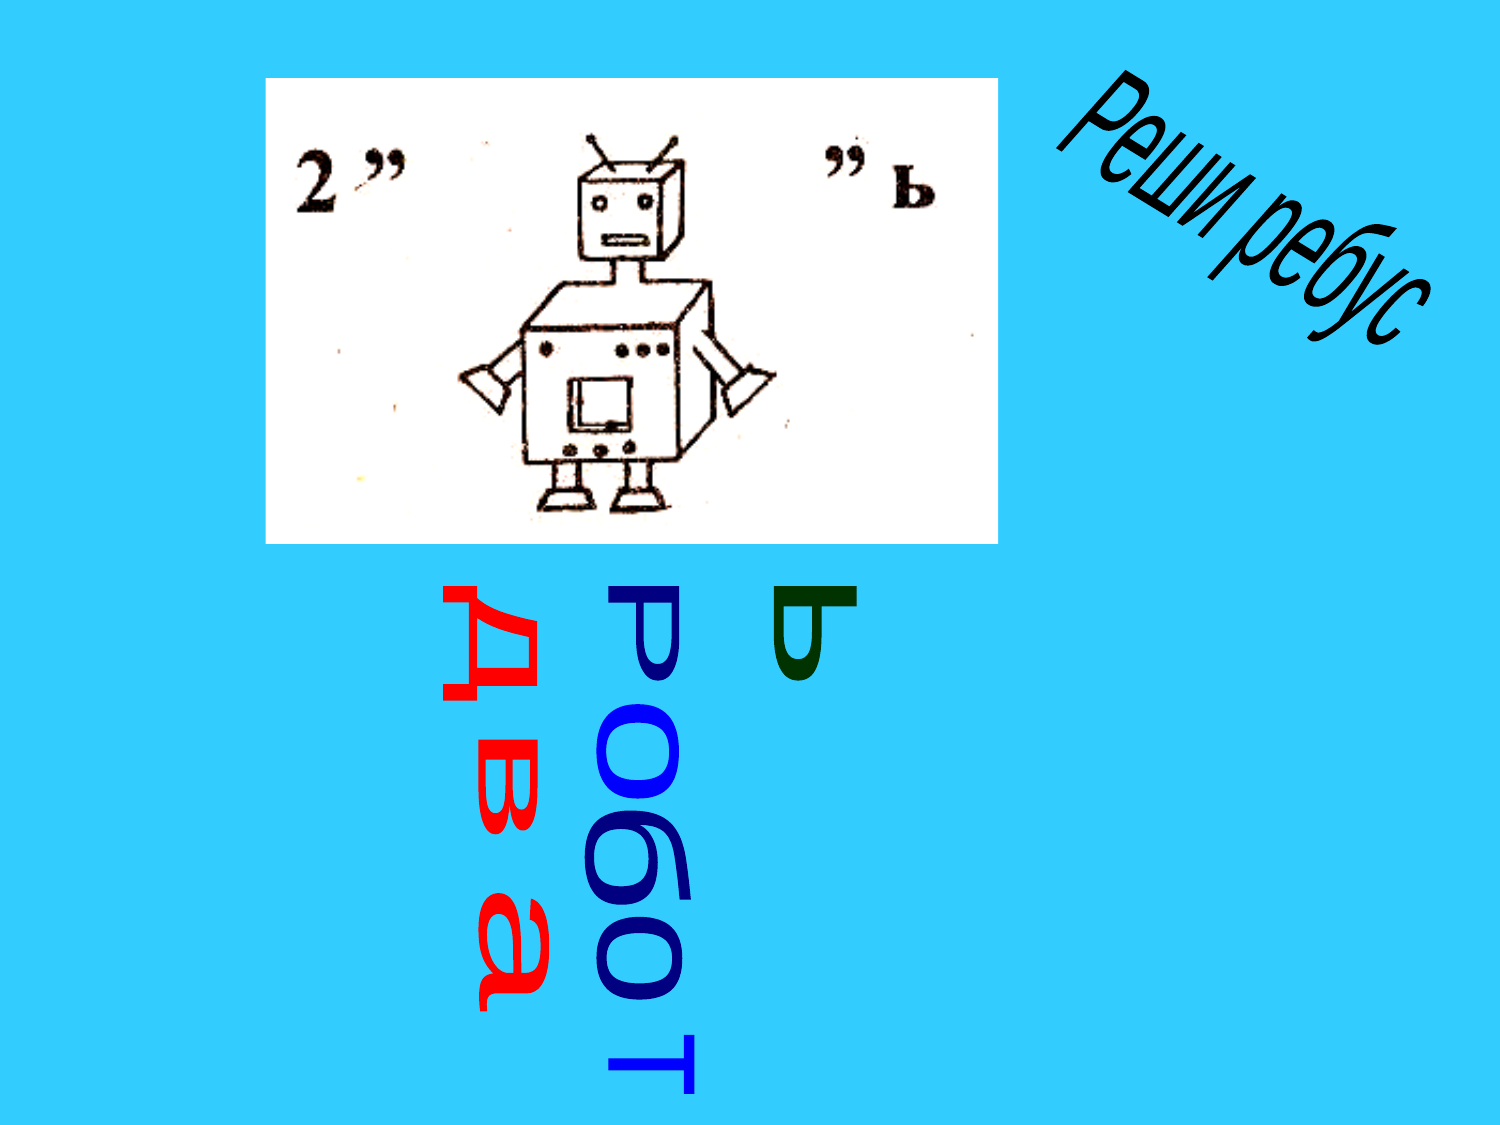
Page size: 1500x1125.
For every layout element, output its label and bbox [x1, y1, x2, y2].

picture [265, 77, 999, 544]
